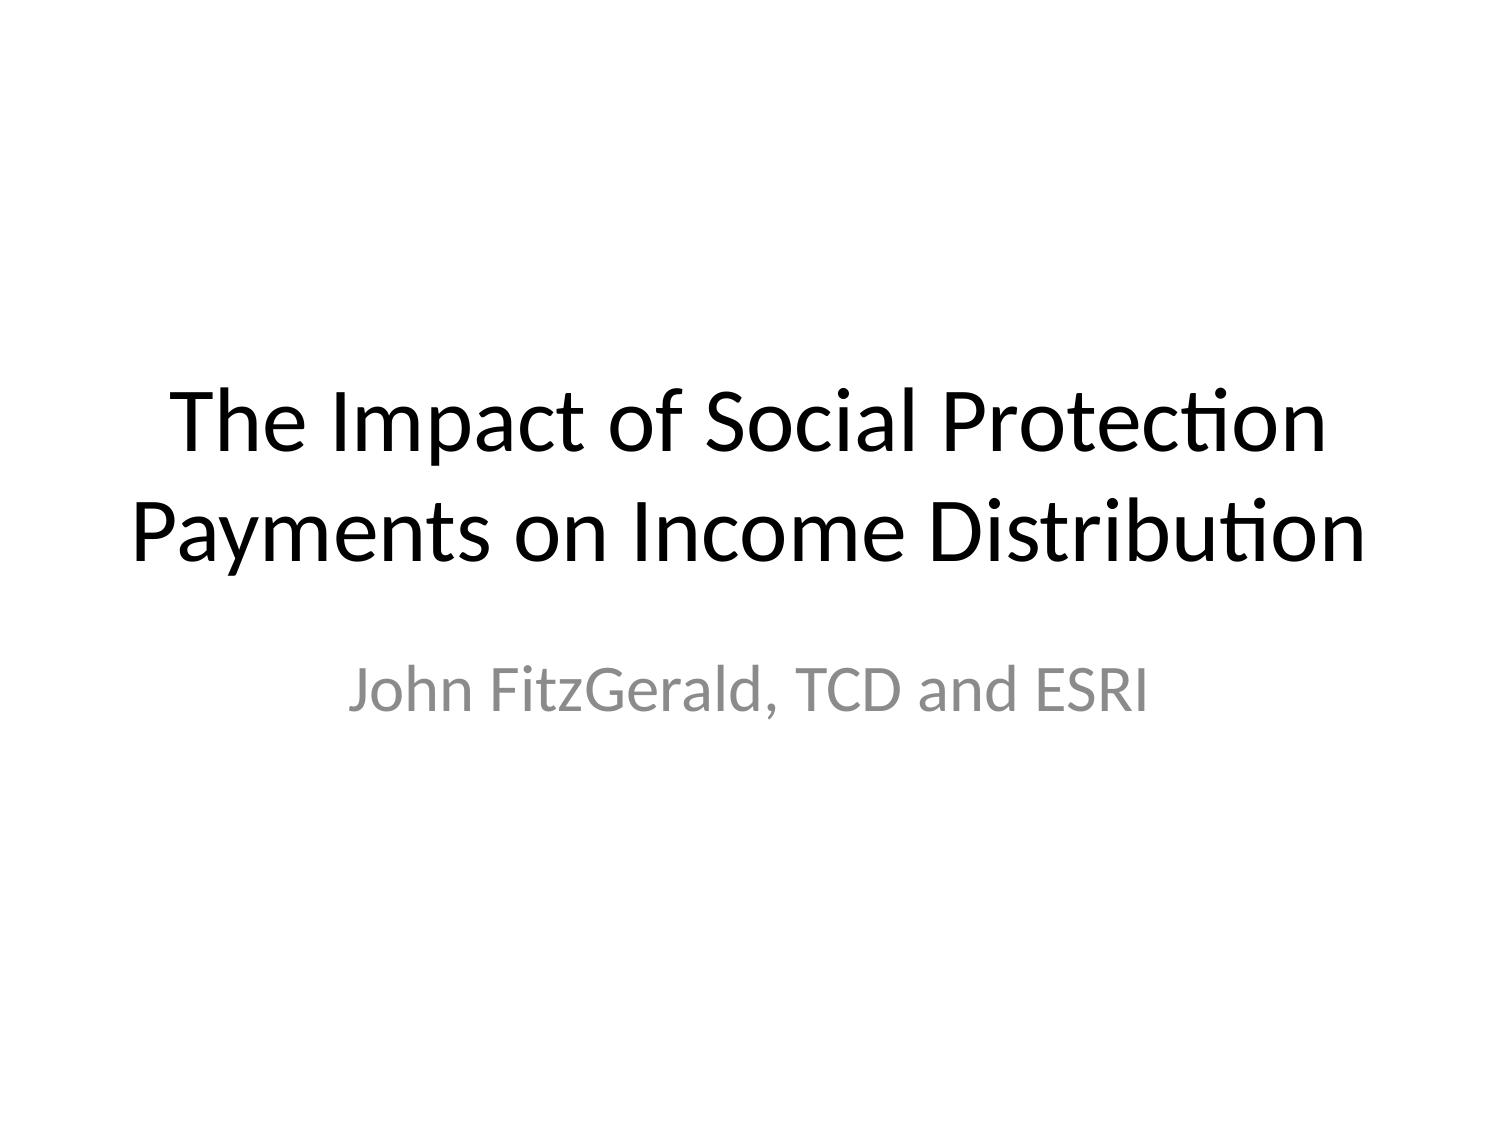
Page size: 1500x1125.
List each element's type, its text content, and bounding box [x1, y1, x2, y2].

title The Impact of Social Protection Payments on Income Distribution [112, 349, 1388, 591]
subtitle John FitzGerald, TCD and ESRI [225, 637, 1275, 925]
